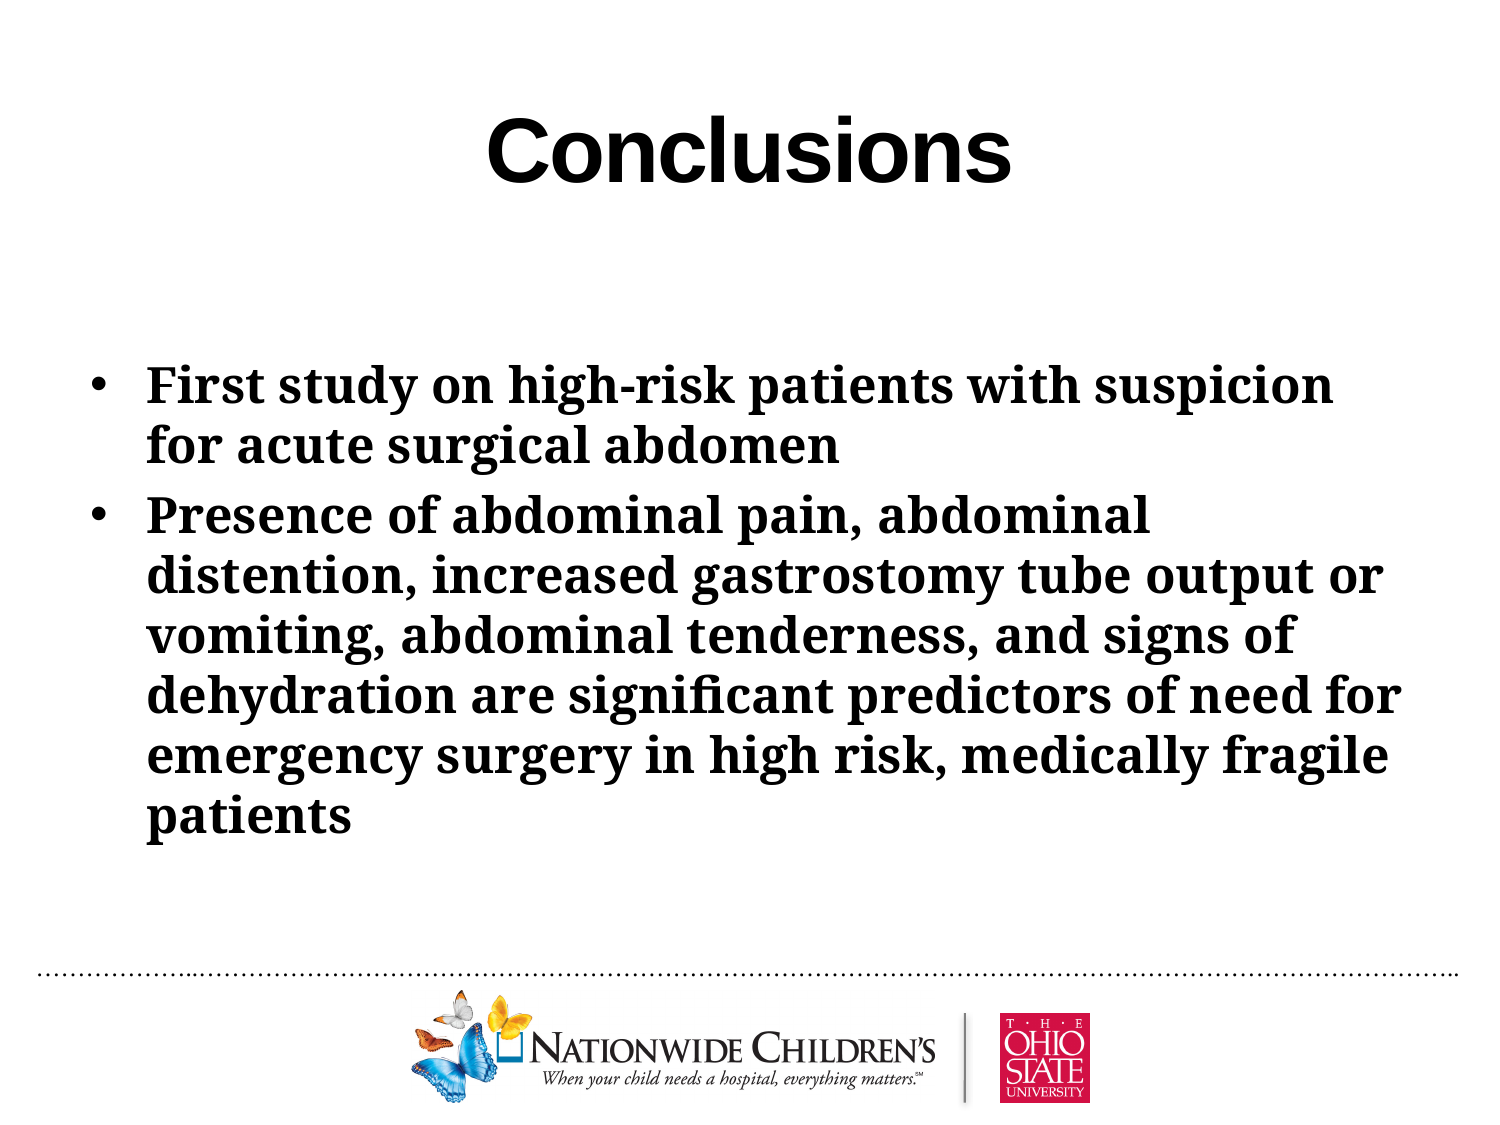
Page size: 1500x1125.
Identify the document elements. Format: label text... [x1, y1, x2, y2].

list First study on high-risk patients with suspicion for acute surgical abdomen Presence of abdominal pain, abdominal distention, increased gastrostomy tube output or vomiting, abdominal tenderness, and signs of dehydration are significant predictors of need for emergency surgery in high risk, medically fragile patients [75, 345, 1425, 919]
picture [1000, 1013, 1090, 1103]
title Conclusions [75, 45, 1425, 233]
picture [411, 990, 935, 1103]
